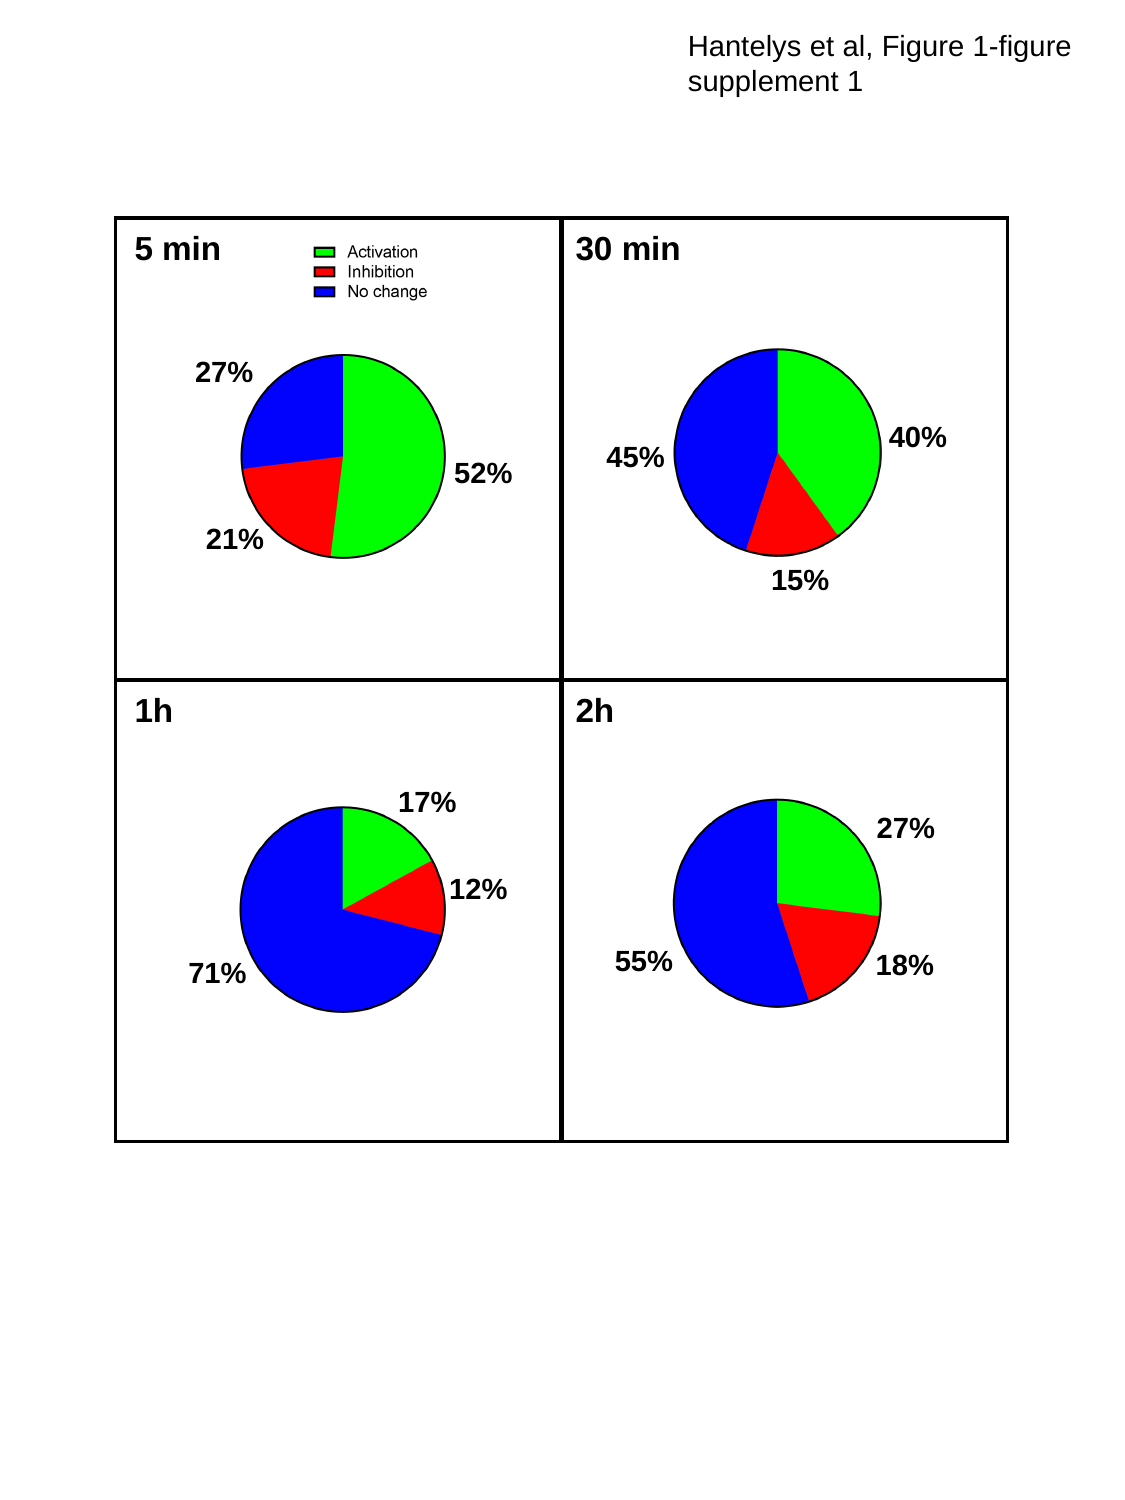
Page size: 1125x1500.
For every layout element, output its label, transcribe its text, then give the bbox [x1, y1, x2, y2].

text_box [115, 217, 561, 679]
text_box [561, 217, 1008, 679]
picture [230, 228, 455, 568]
text_box [115, 679, 561, 1143]
picture [664, 230, 890, 566]
picture [230, 677, 455, 1022]
text_box [561, 679, 1008, 1143]
picture [663, 681, 891, 1018]
text_box Hantelys et al, Figure 1-figure supplement 1 [672, 18, 1125, 105]
